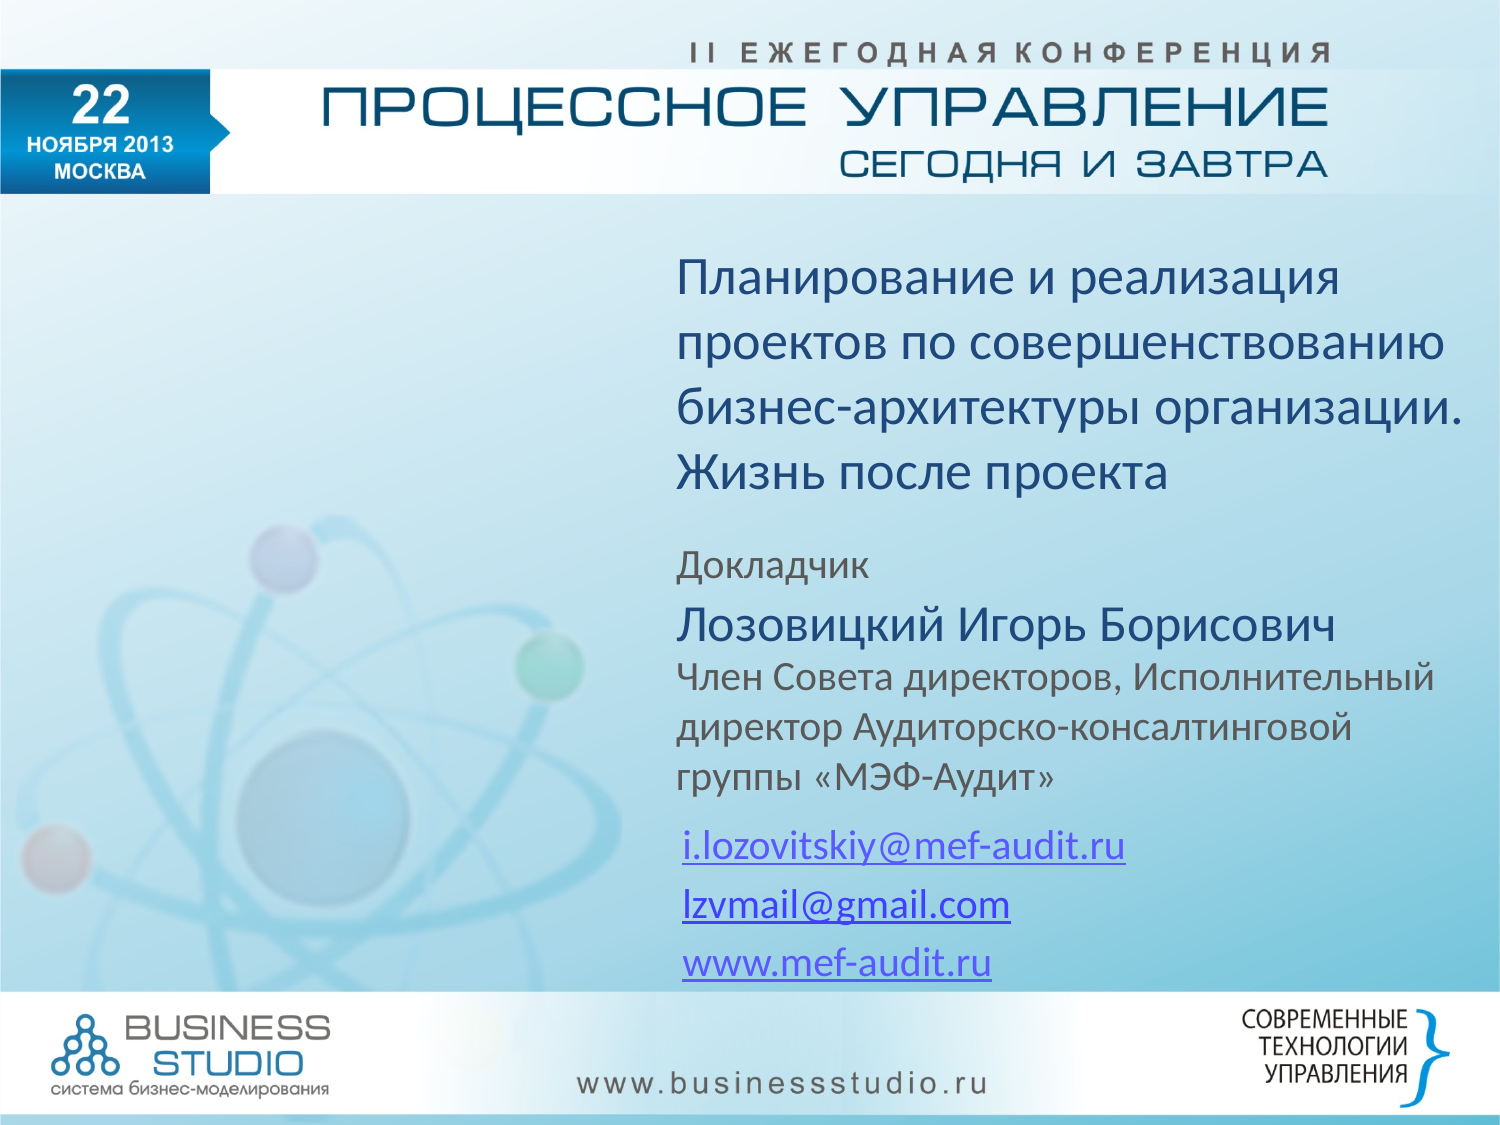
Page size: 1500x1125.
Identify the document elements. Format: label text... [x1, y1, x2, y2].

text_box Докладчик [661, 529, 908, 582]
text_box Планирование и реализация проектов по совершенствованию бизнес-архитектуры организации. Жизнь после проекта [661, 232, 1500, 513]
text_box Лозовицкий Игорь Борисович [661, 582, 1430, 641]
picture [0, 0, 1500, 1125]
text_box Член Совета директоров, Исполнительный директор Аудиторско-консалтинговой группы «МЭФ-Аудит» [661, 641, 1453, 831]
text_box i.lozovitskiy@mef-audit.ru lzvmail@gmail.com www.mef-audit.ru [667, 810, 1270, 945]
